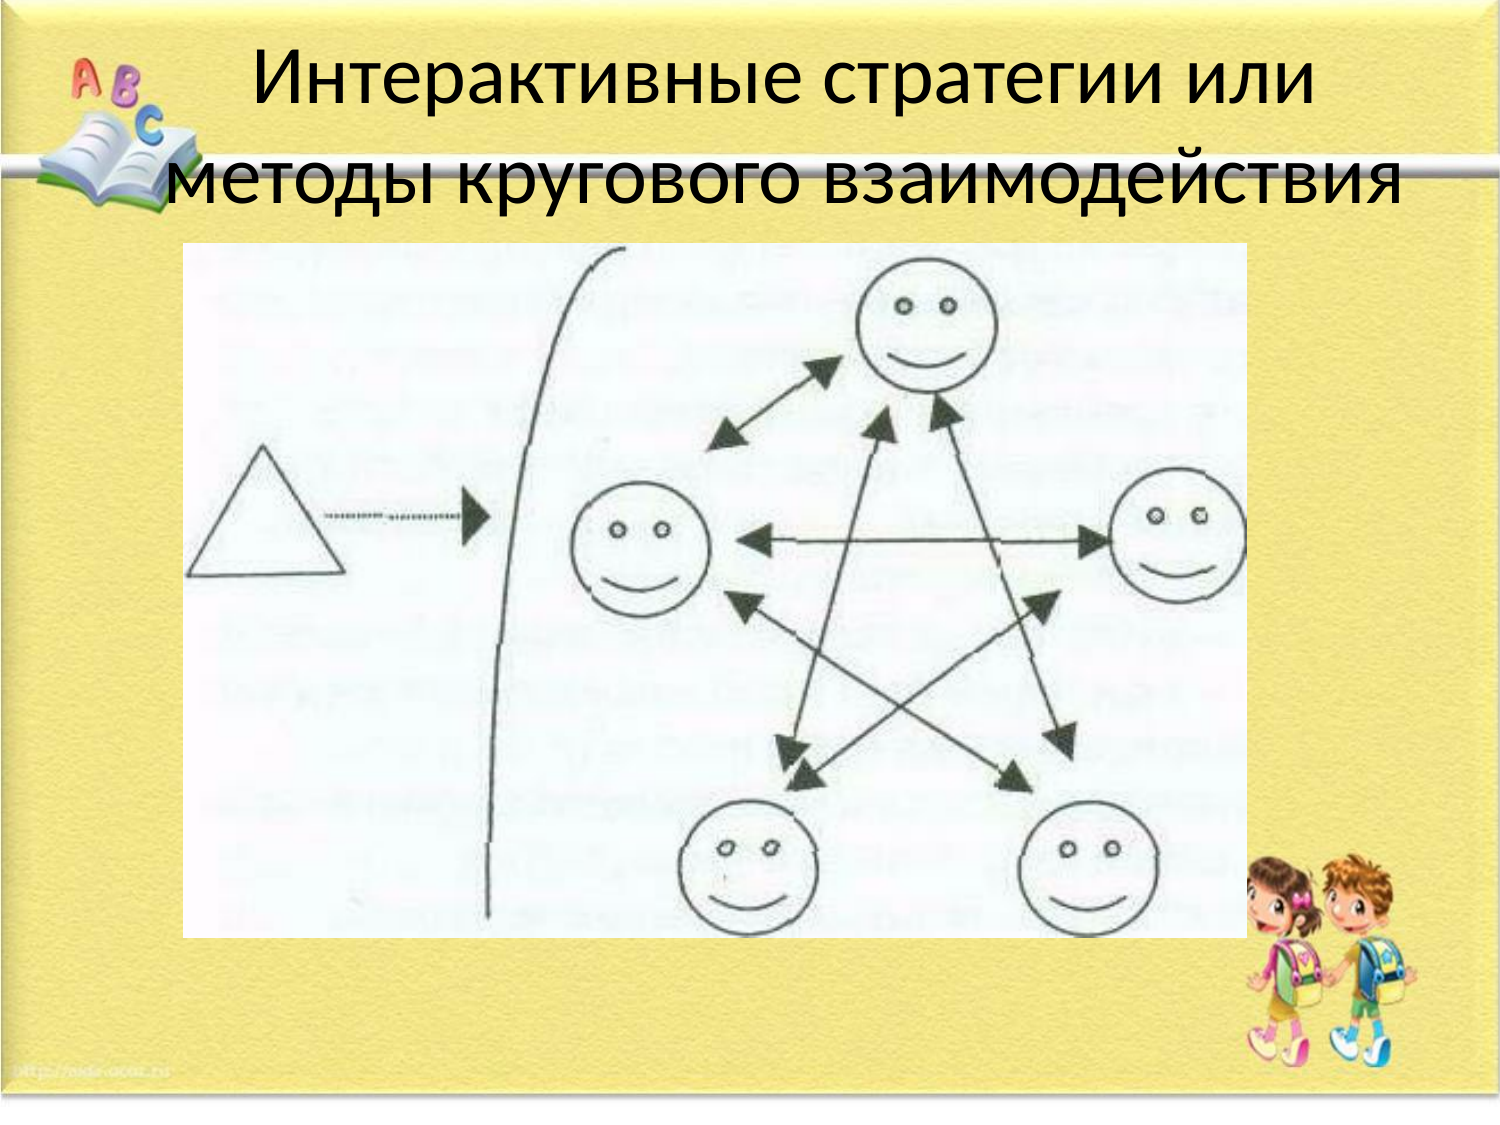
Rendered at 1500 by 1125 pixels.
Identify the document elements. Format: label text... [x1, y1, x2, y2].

title Интерактивные стратегии или методы кругового взаимодействия [147, 0, 1423, 242]
picture [0, 0, 1500, 1125]
